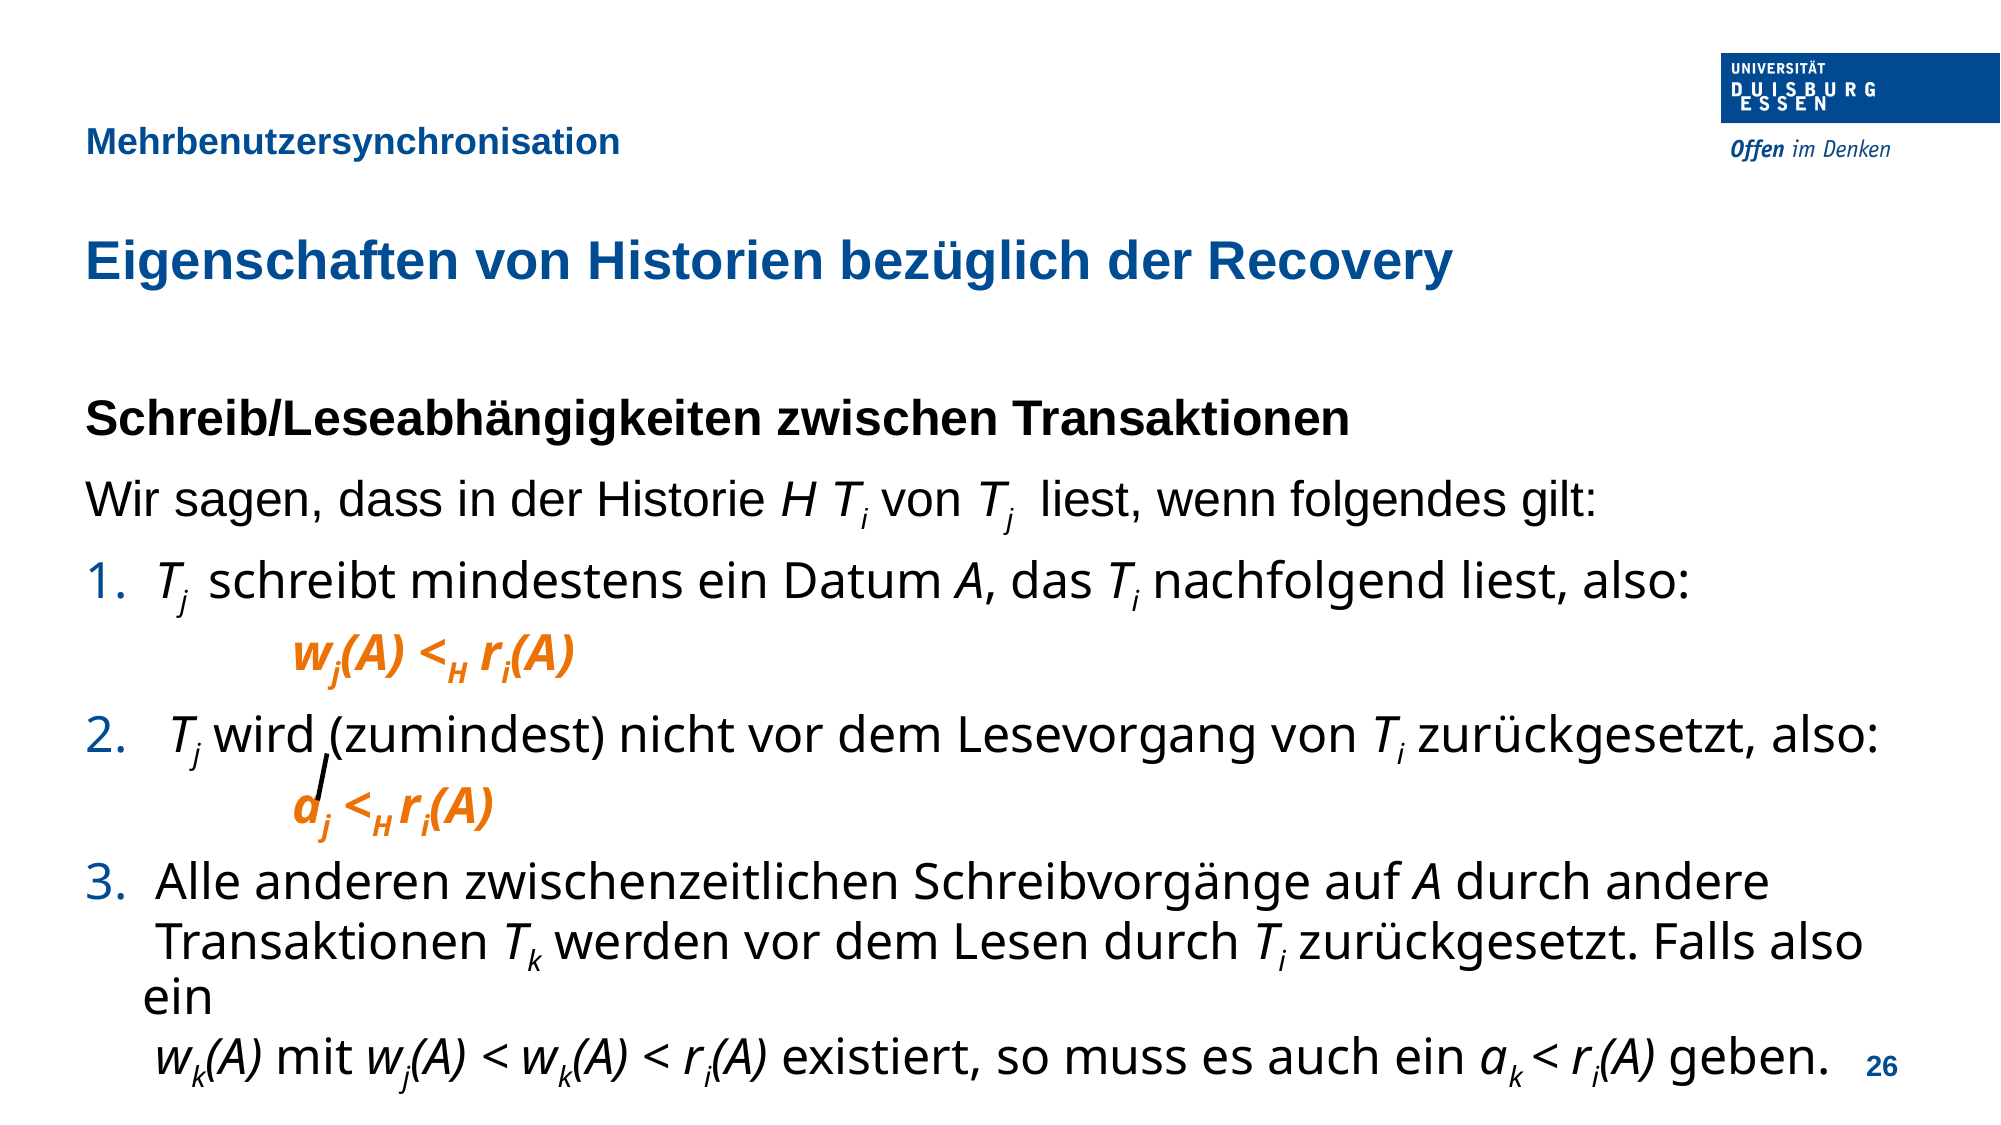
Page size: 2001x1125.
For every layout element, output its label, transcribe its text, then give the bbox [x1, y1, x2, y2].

list Mehrbenutzersynchronisation [85, 121, 1696, 163]
slide_number 26 [1677, 1039, 1914, 1081]
list Eigenschaften von Historien bezüglich der Recovery [85, 225, 1696, 301]
picture [1721, 53, 2000, 162]
list Schreib/Leseabhängigkeiten zwischen Transaktionen Wir sagen, dass in der Historie H Ti von Tj liest, wenn folgendes gilt: Tj schreibt mindestens ein Datum A, das Ti nachfolgend liest, also: wj(A) <H ri(A) Tj wird (zumindest) nicht vor dem Lesevorgang von Ti zurückgesetzt, also: aj <H ri(A) Alle anderen zwischenzeitlichen Schreibvorgänge auf A durch andere Transaktionen Tk werden vor dem Lesen durch Ti zurückgesetzt. Falls also ein wk(A) mit wj(A) < wk(A) < ri(A) existiert, so muss es auch ein ak < ri(A) geben. [85, 385, 1915, 1003]
